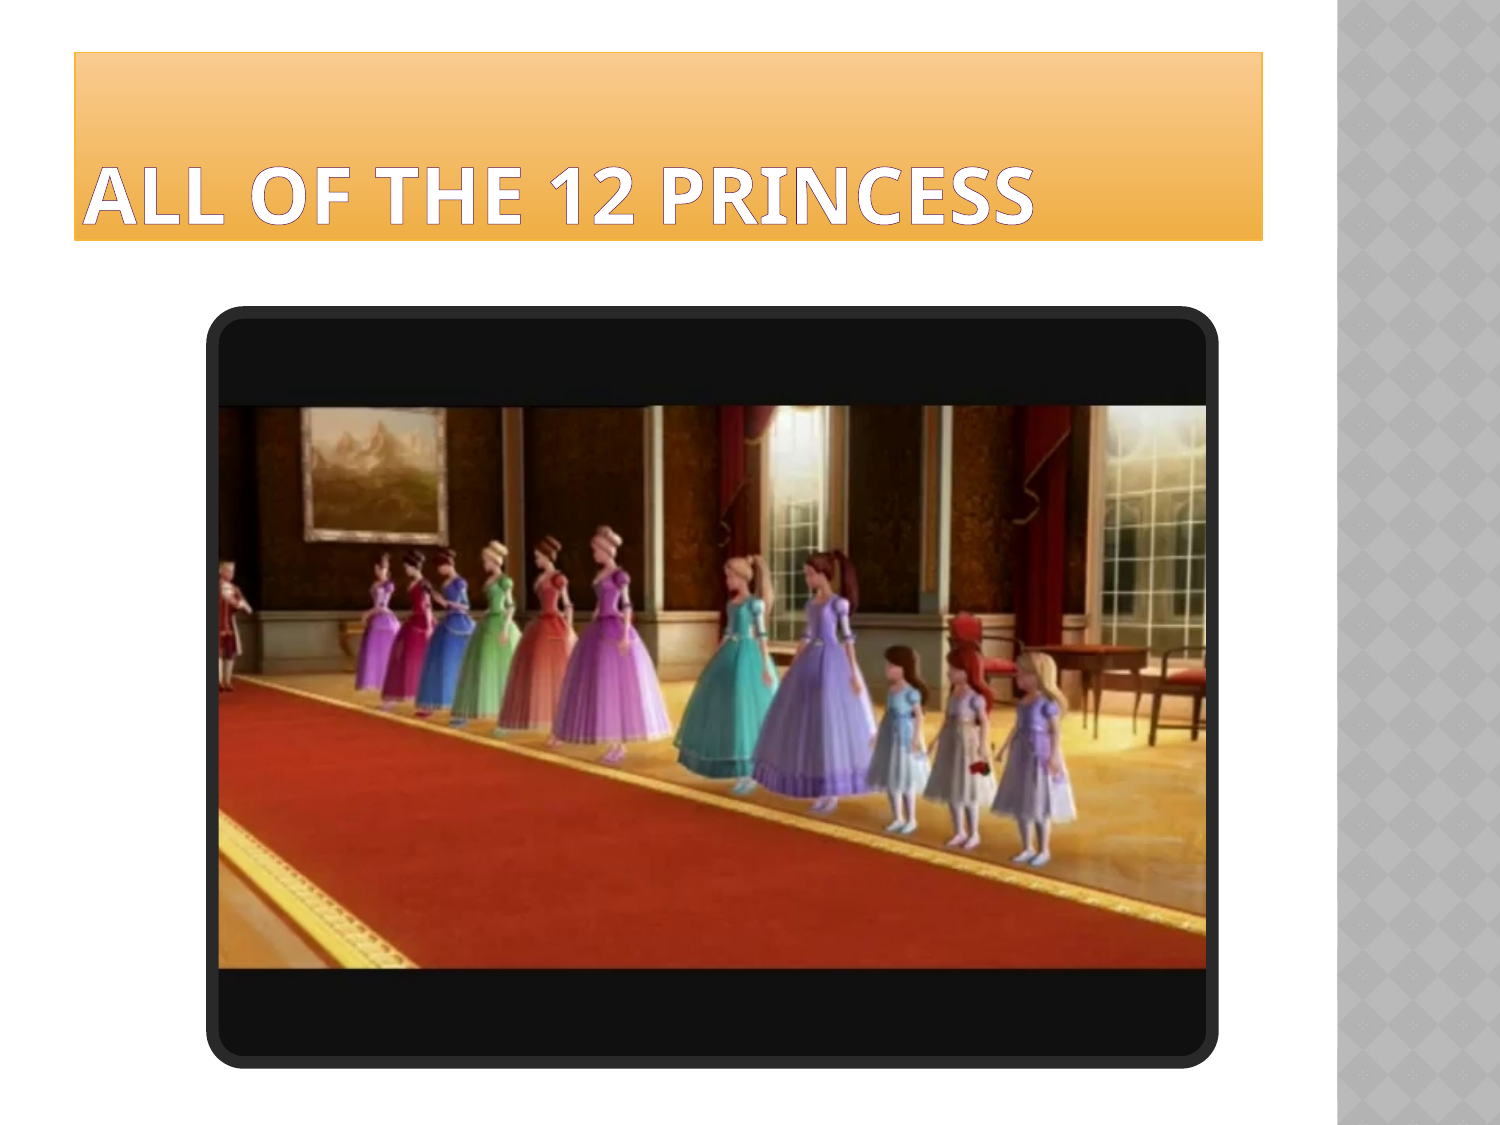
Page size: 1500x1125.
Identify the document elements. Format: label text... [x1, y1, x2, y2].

title All of the 12 princess [74, 52, 1263, 241]
picture [212, 312, 1213, 1063]
